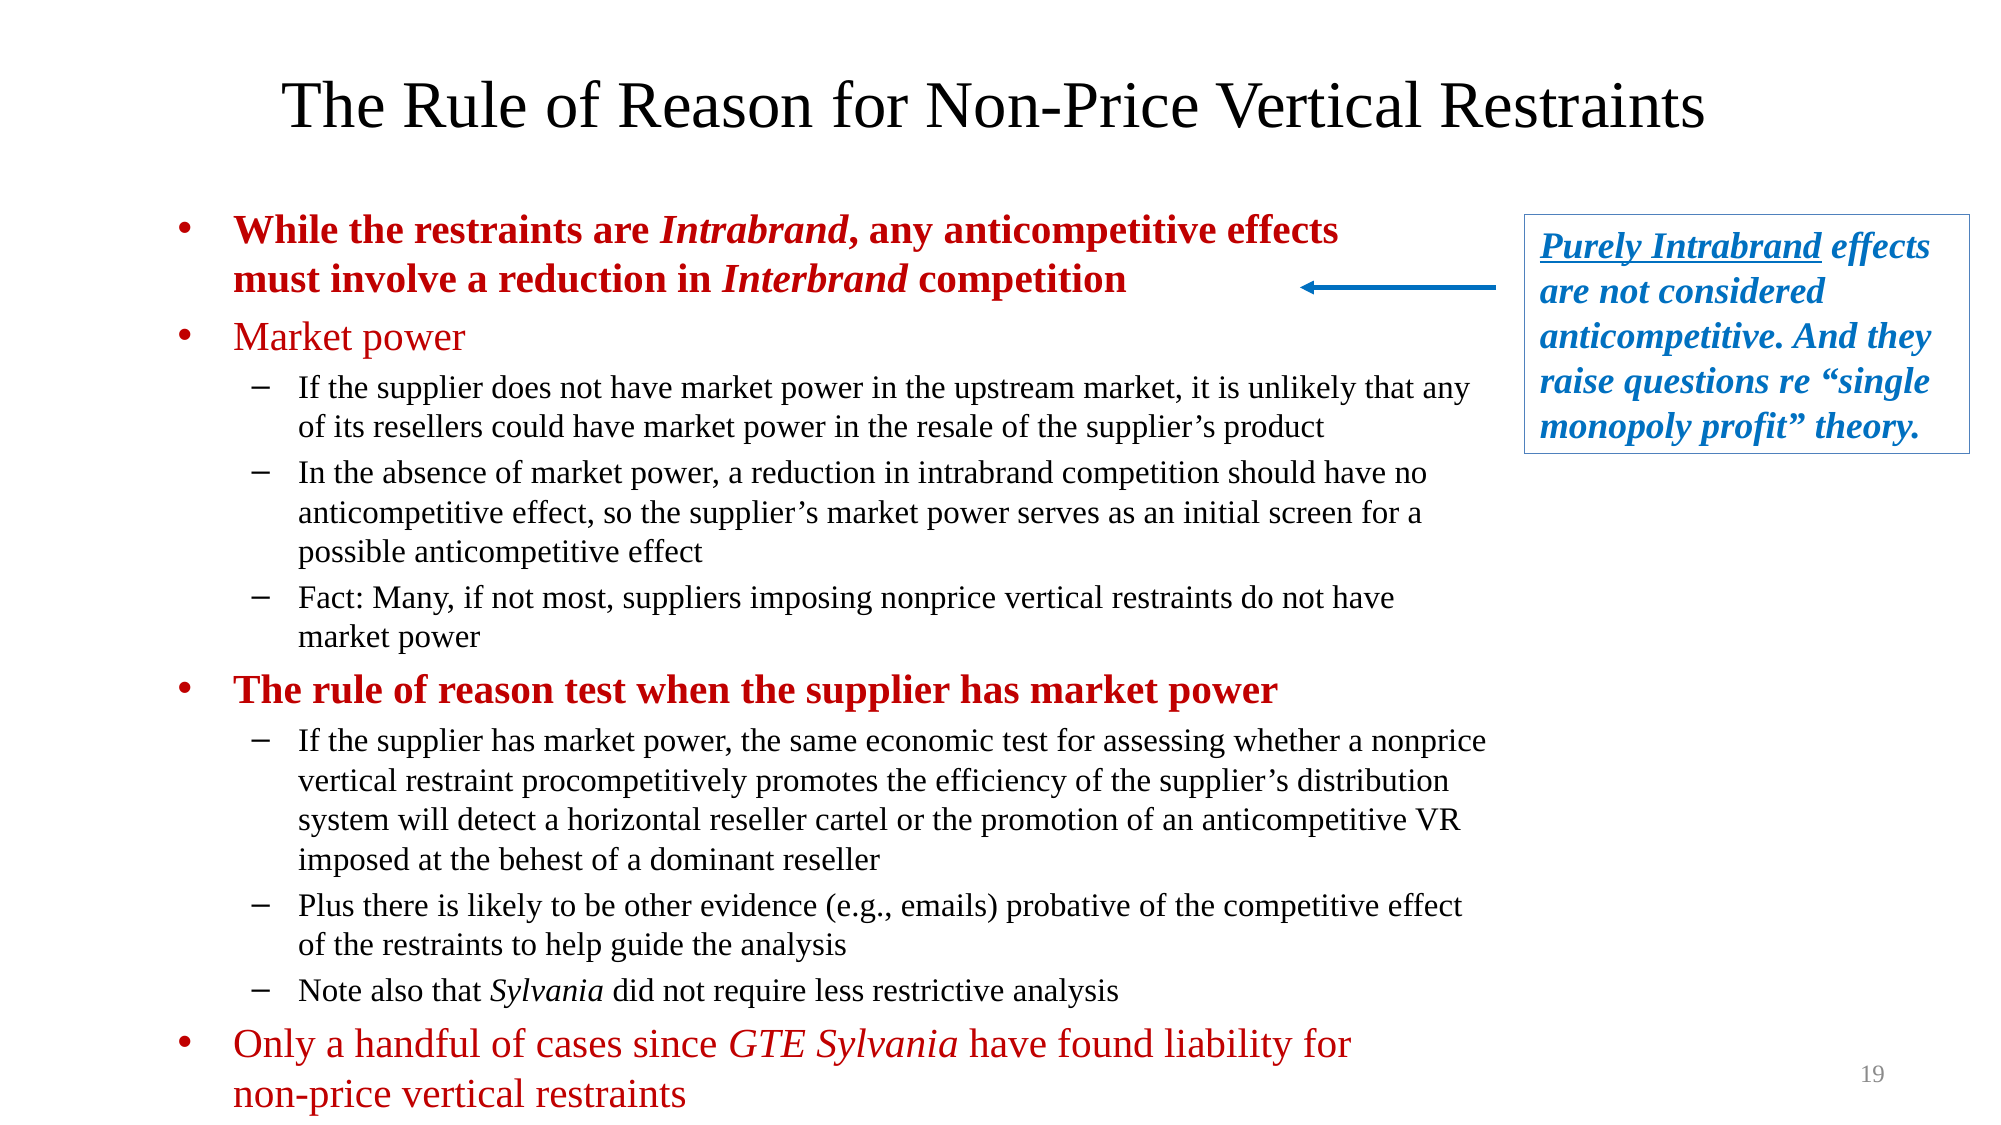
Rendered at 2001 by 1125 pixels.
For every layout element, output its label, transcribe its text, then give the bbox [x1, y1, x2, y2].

title The Rule of Reason for Non-Price Vertical Restraints [95, 7, 1896, 195]
slide_number 19 [1433, 1042, 1900, 1103]
list While the restraints are Intrabrand, any anticompetitive effects must involve a reduction in Interbrand competition Market power If the supplier does not have market power in the upstream market, it is unlikely that any of its resellers could have market power in the resale of the supplier’s product In the absence of market power, a reduction in intrabrand competition should have no anticompetitive effect, so the supplier’s market power serves as an initial screen for a possible anticompetitive effect Fact: Many, if not most, suppliers imposing nonprice vertical restraints do not have market power The rule of reason test when the supplier has market power If the supplier has market power, the same economic test for assessing whether a nonprice vertical restraint procompetitively promotes the efficiency of the supplier’s distribution system will detect a horizontal reseller cartel or the promotion of an anticompetitive VR imposed at the behest of a dominant reseller Plus there is likely to be other evidence (e.g., emails) probative of the competitive effect of the restraints to help guide the analysis Note also that Sylvania did not require less restrictive analysis Only a handful of cases since GTE Sylvania have found liability for non-price vertical restraints [162, 194, 1513, 1125]
text_box Purely Intrabrand effects are not considered anticompetitive. And they raise questions re “single monopoly profit” theory. [1524, 214, 1970, 454]
